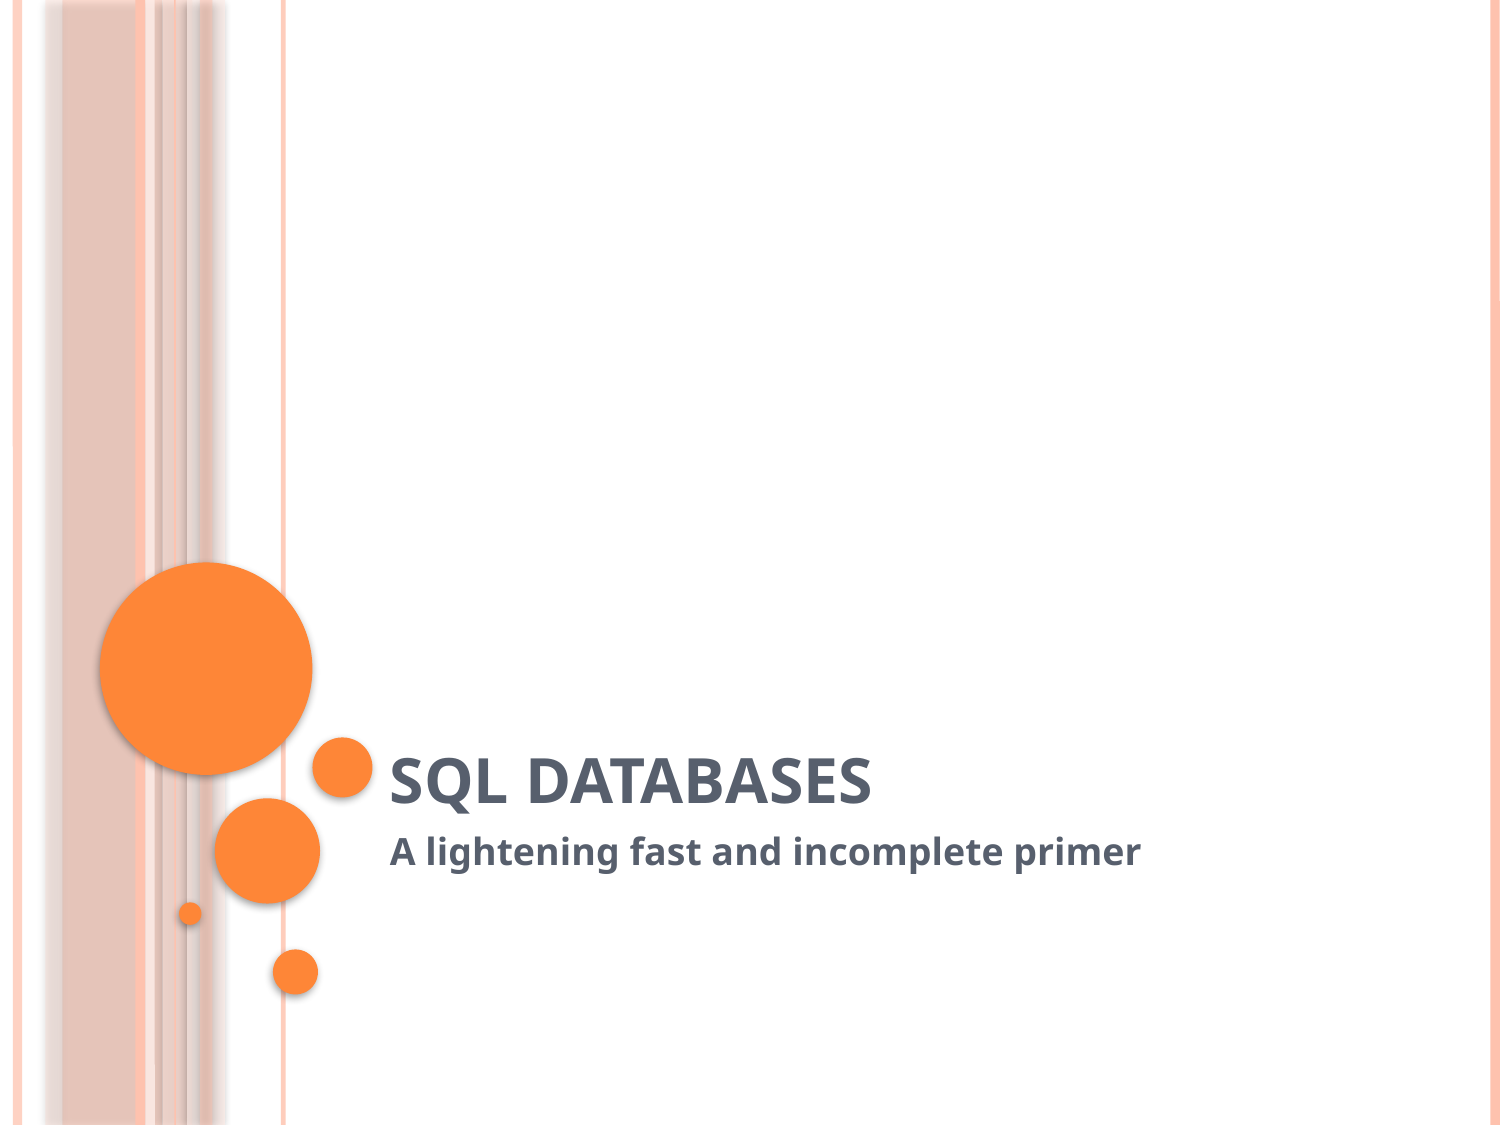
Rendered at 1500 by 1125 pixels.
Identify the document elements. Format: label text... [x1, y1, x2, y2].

title SQL Databases [375, 512, 1388, 820]
subtitle A lightening fast and incomplete primer [375, 820, 1388, 1046]
